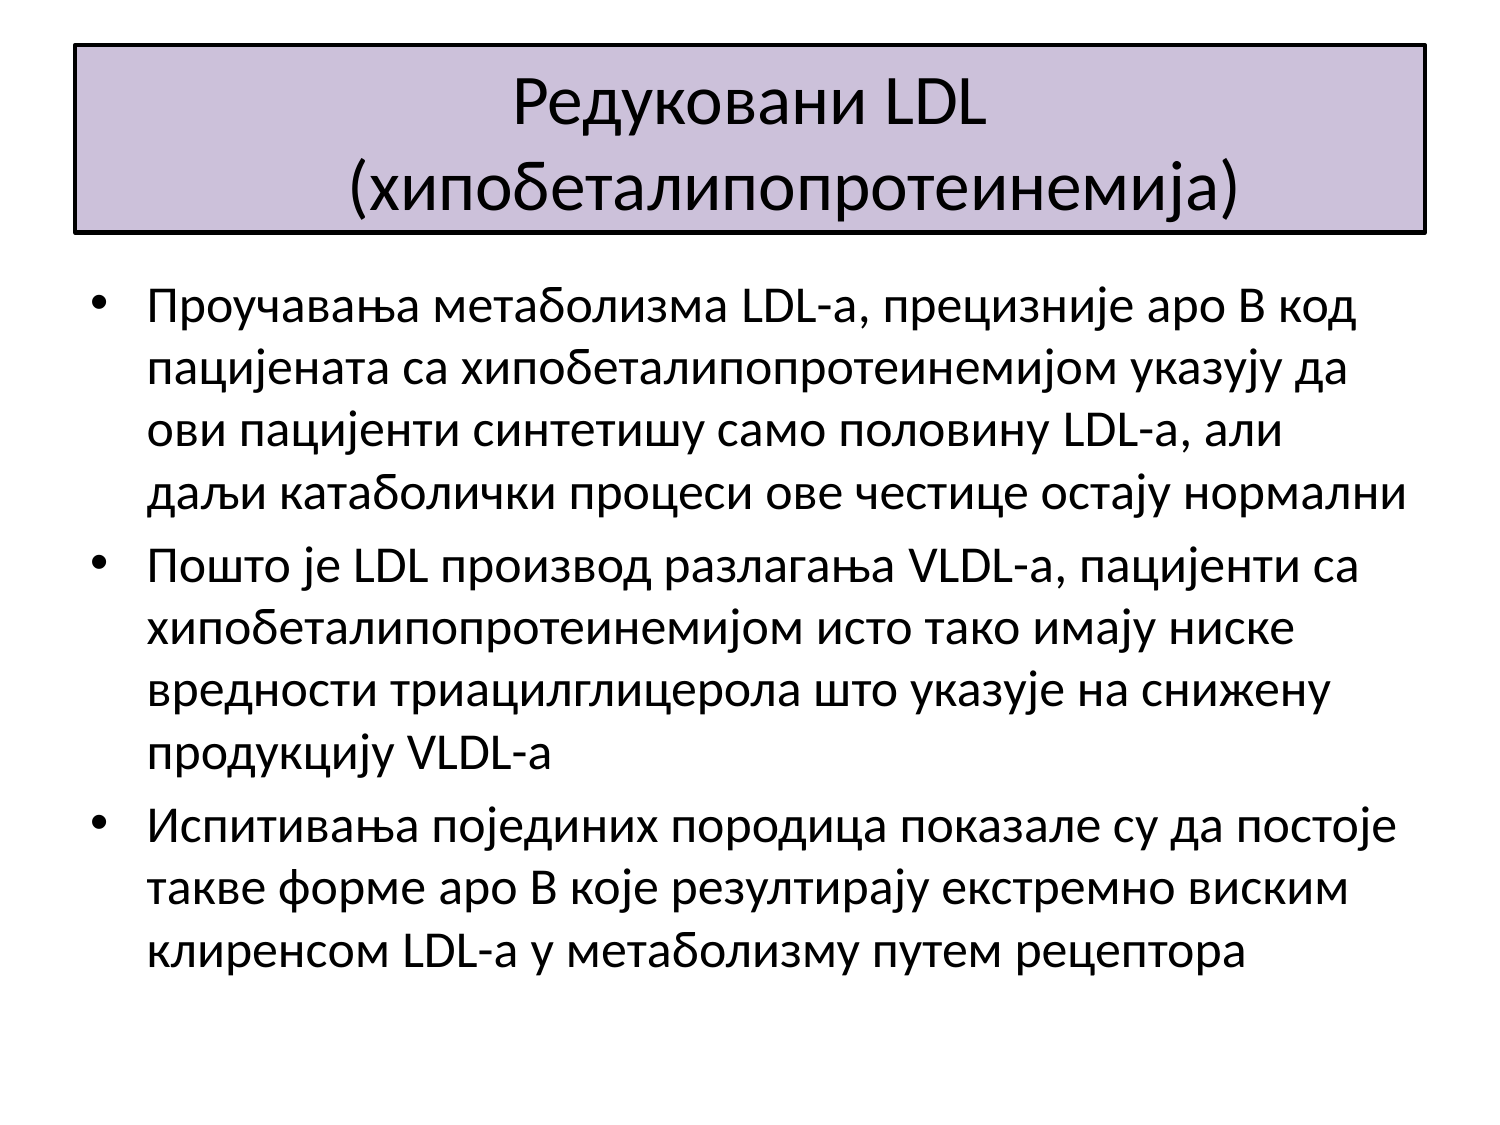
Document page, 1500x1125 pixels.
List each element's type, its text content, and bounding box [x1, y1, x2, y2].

list Проучавања метаболизма LDL-a, прецизније apo B код пацијената са хипобеталипопротеинемијом указују да ови пацијенти синтетишу само половину LDL-a, али даљи катаболички процеси ове честице остају нормални Пошто је LDL производ разлагања VLDL-a, пацијенти са хипобеталипопротеинемијом исто тако имају ниске вредности триацилглицерола што указује на снижену продукцију VLDL-a Испитивања појединих породица показале су да постоје такве форме apo B које резултирају екстремно виским клиренсом LDL-a у метаболизму путем рецептора [75, 262, 1425, 1005]
title Редуковани LDL (хипобеталипопротеинемија) [73, 43, 1427, 235]
